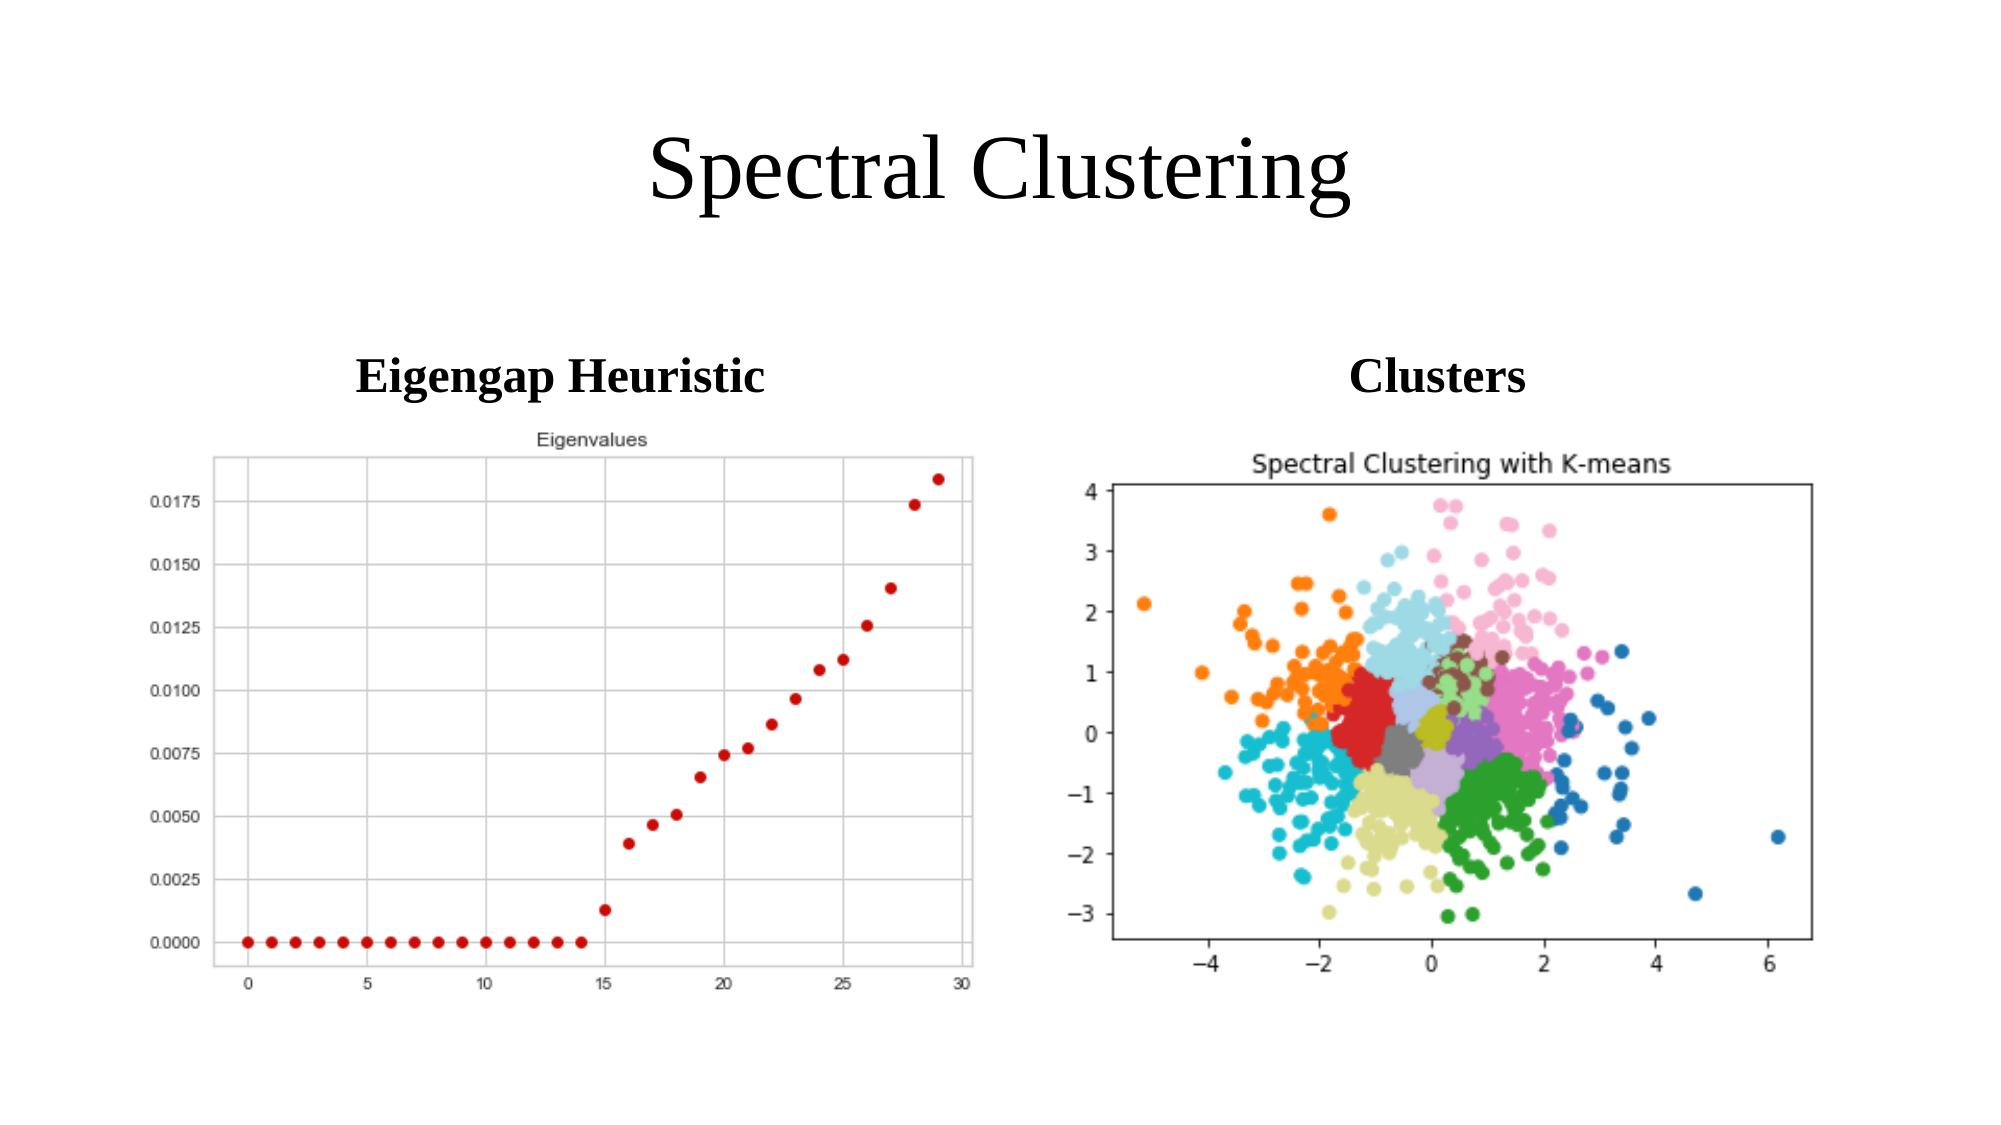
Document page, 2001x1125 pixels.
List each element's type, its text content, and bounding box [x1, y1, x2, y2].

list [137, 421, 984, 1005]
list Eigengap Heuristic [137, 275, 984, 411]
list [1052, 438, 1824, 989]
title Spectral Clustering [137, 59, 1863, 278]
list Clusters [1012, 275, 1863, 411]
